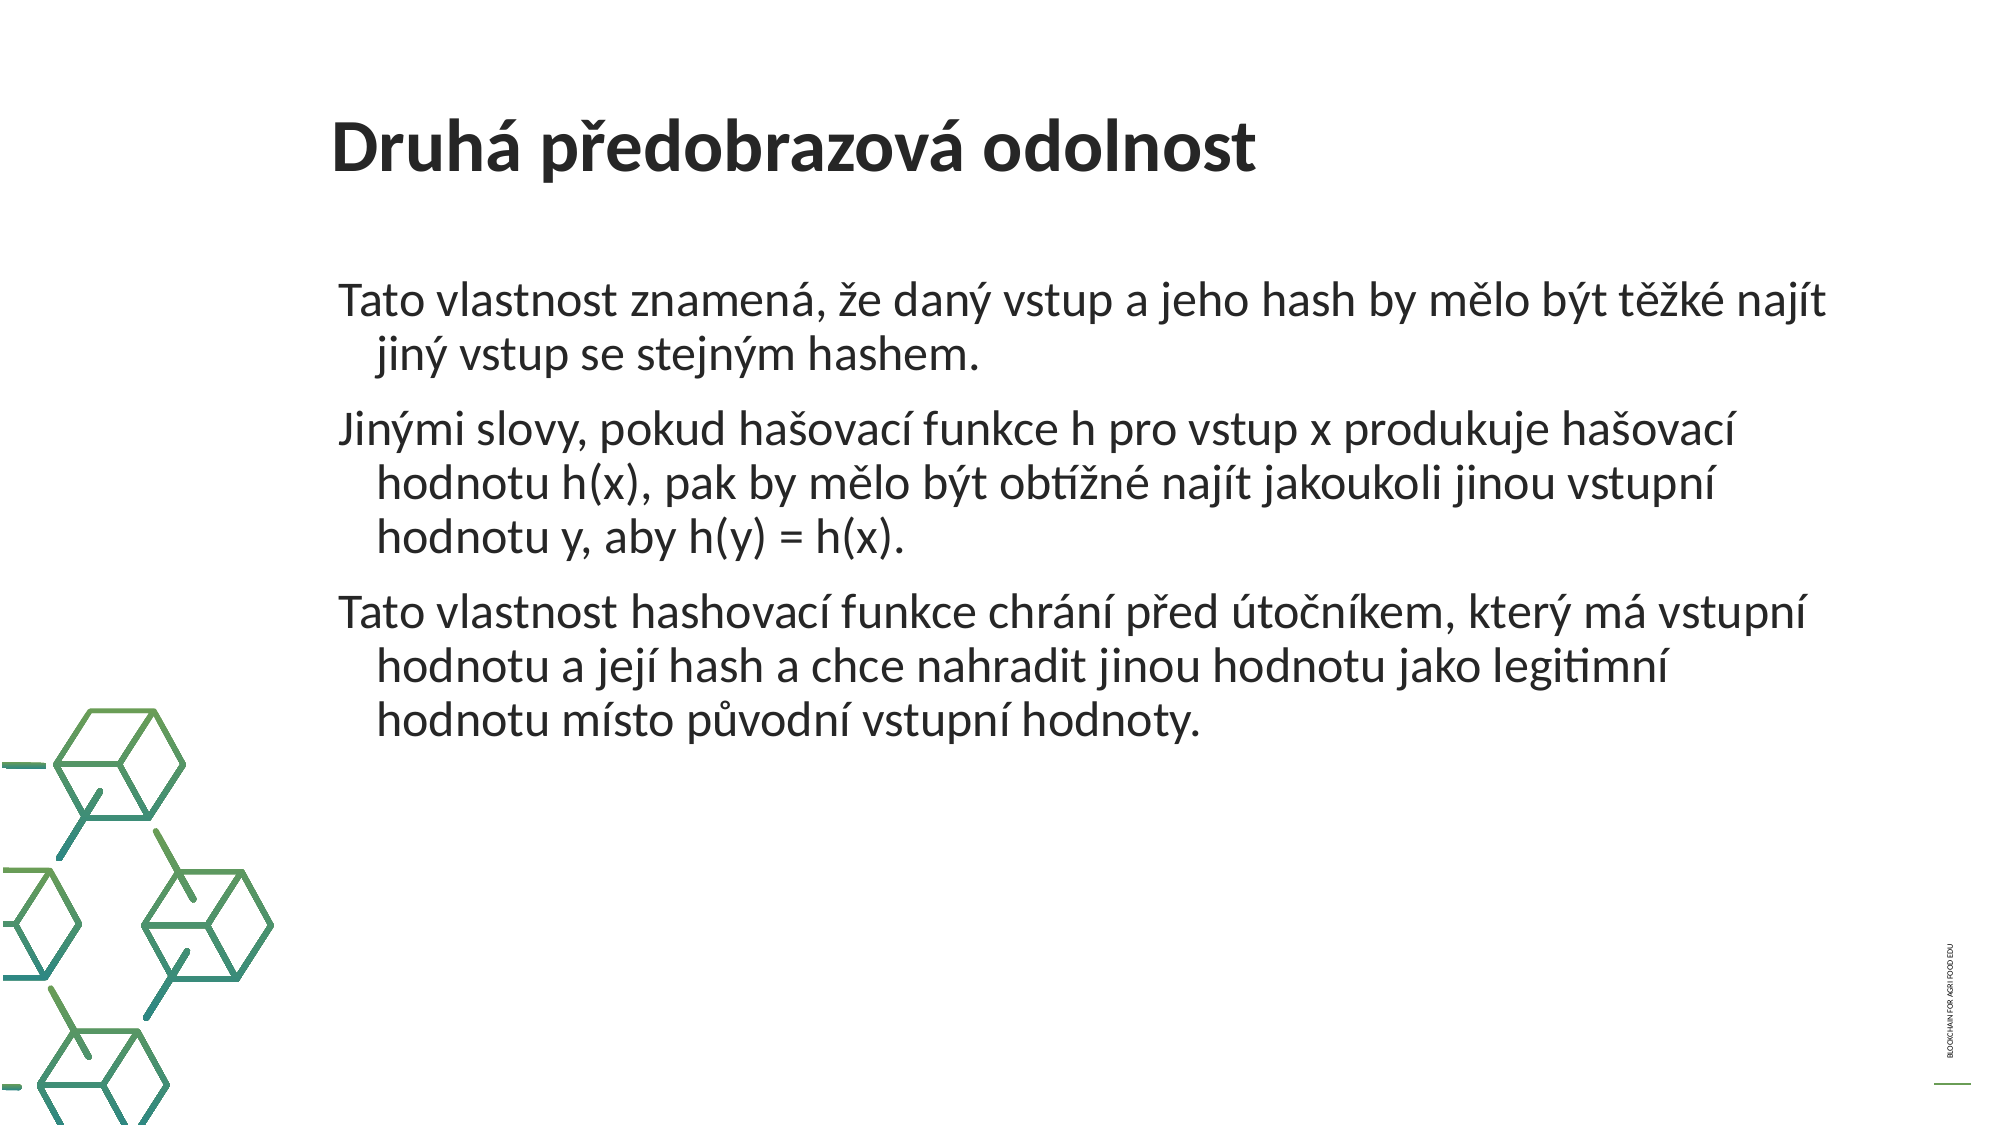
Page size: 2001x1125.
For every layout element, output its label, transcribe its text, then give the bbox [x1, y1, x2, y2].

list Tato vlastnost znamená, že daný vstup a jeho hash by mělo být těžké najít jiný vstup se stejným hashem. Jinými slovy, pokud hašovací funkce h pro vstup x produkuje hašovací hodnotu h(x), pak by mělo být obtížné najít jakoukoli jinou vstupní hodnotu y, aby h(y) = h(x). Tato vlastnost hashovací funkce chrání před útočníkem, který má vstupní hodnotu a její hash a chce nahradit jinou hodnotu jako legitimní hodnotu místo původní vstupní hodnoty. [323, 267, 1859, 1070]
list Druhá předobrazová odolnost [316, 99, 1869, 267]
